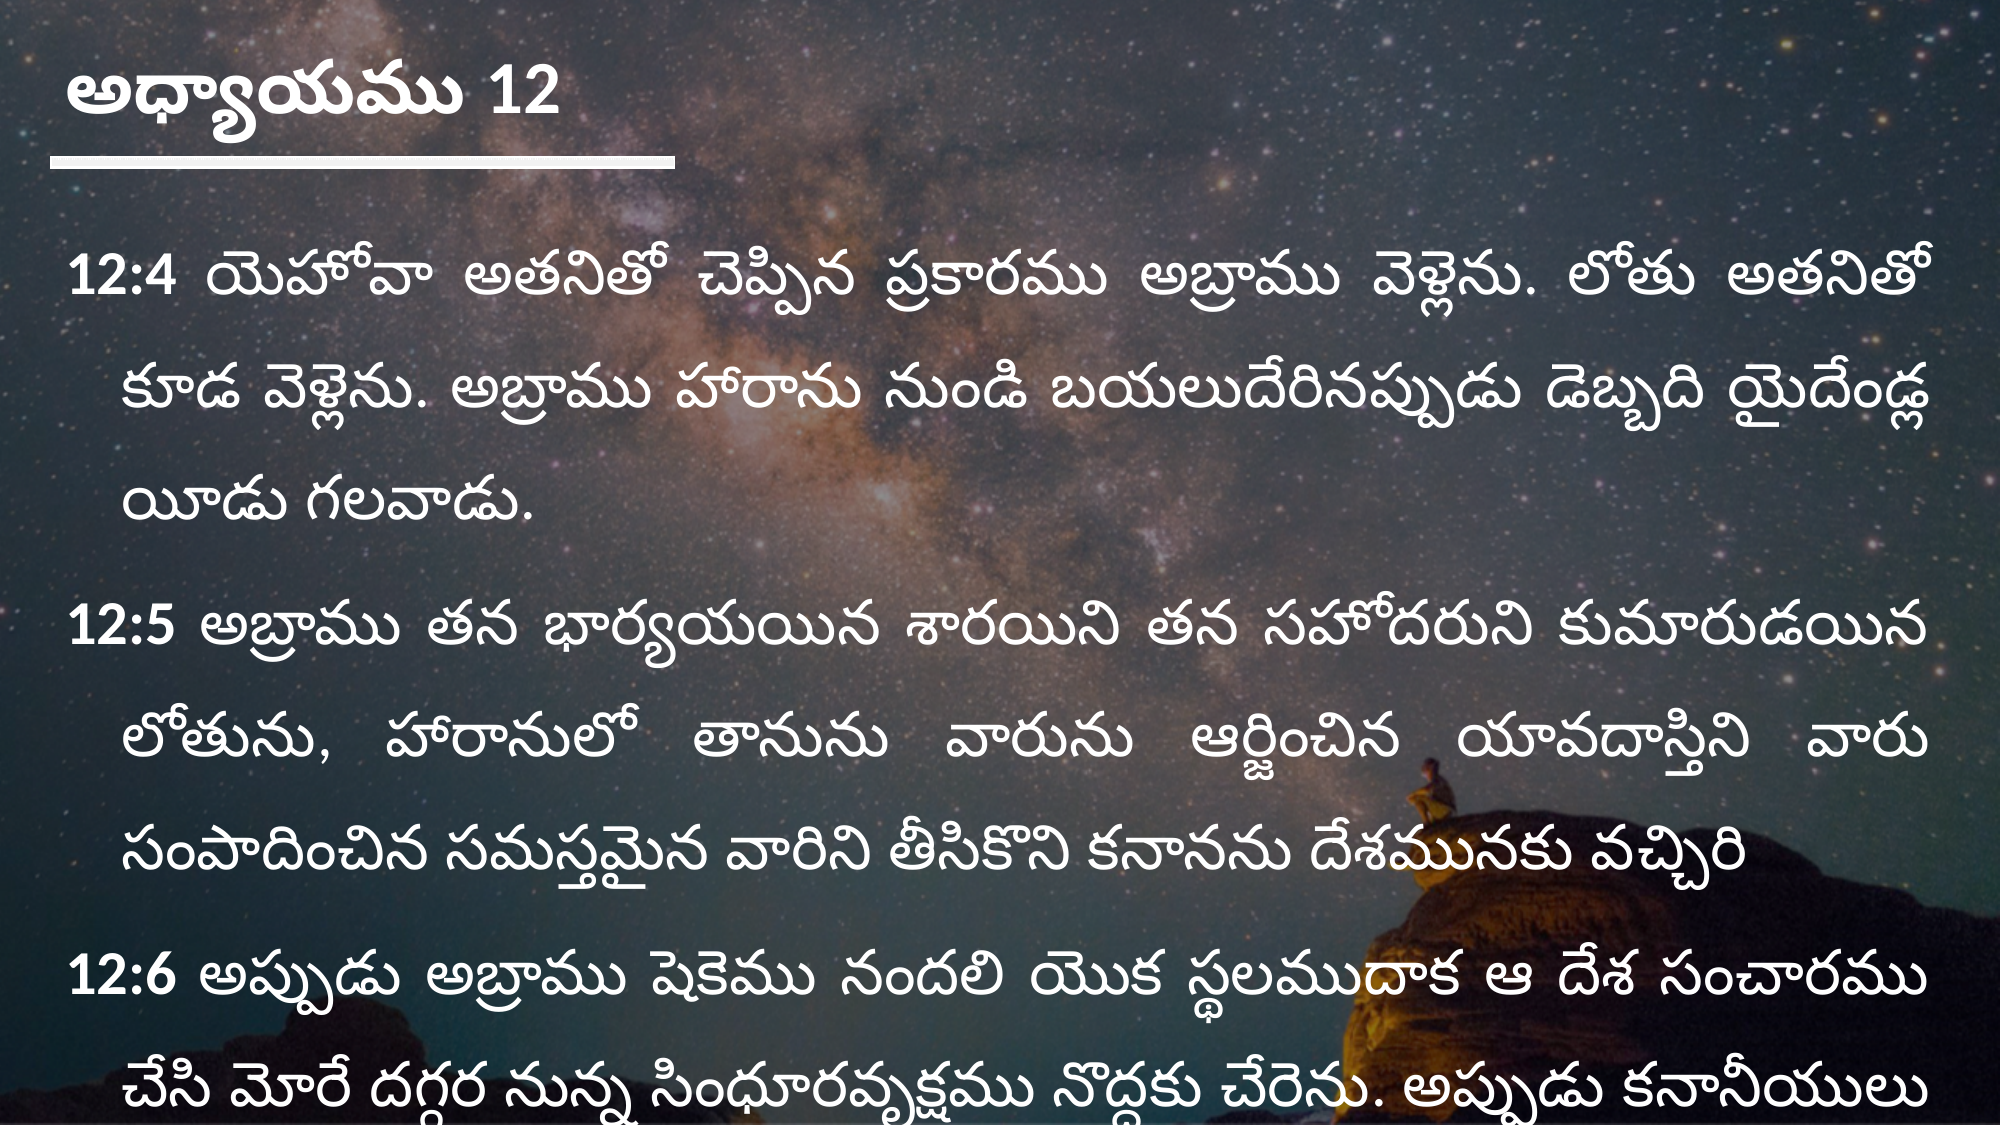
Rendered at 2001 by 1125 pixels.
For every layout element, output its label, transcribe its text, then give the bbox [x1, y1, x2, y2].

picture [0, 0, 2000, 1125]
title అధ్యాయము 12 [50, 0, 1925, 167]
list 12:4 యెహోవా అతనితో చెప్పిన ప్రకారము అబ్రాము వెళ్లెను. లోతు అతనితో కూడ వెళ్లెను. అబ్రాము హారాను నుండి బయలుదేరినప్పుడు డెబ్బది యైదేండ్ల యీడు గలవాడు. 12:5 అబ్రాము తన భార్యయయిన శారయిని తన సహోదరుని కుమారుడయిన లోతును, హారానులో తానును వారును ఆర్జించిన యావదాస్తిని వారు సంపాదించిన సమస్తమైన వారిని తీసికొని కనానను దేశమునకు వచ్చిరి 12:6 అప్పుడు అబ్రాము షెకెము నందలి యొక స్థలముదాక ఆ దేశ సంచారము చేసి మోరే దగ్గర నున్న సింధూరవృక్షము నొద్దకు చేరెను. అప్పుడు కనానీయులు ఆ దేశములో నివసించిరి. [50, 187, 1946, 1063]
